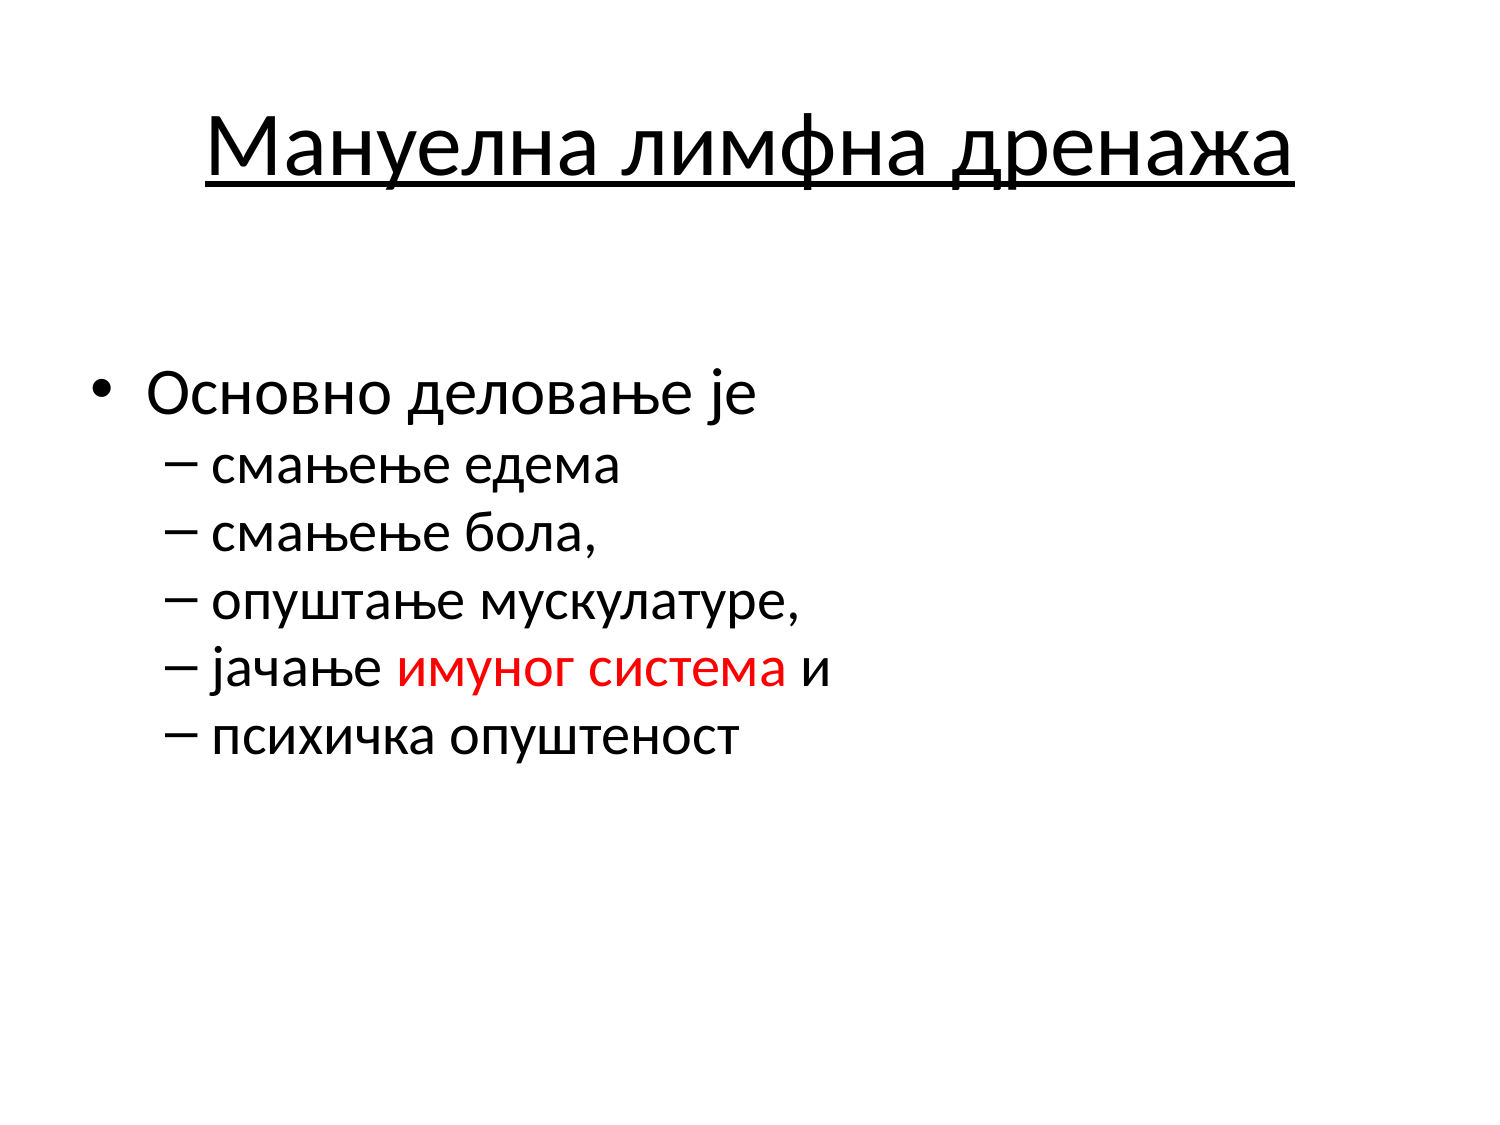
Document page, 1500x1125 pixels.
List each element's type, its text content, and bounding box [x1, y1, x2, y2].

title Мануелна лимфна дренажа [75, 45, 1425, 233]
list Основно деловање је смањење едема смањење бола, oпуштање мускулатуре, јачање имуног система и психичка опуштеност [75, 262, 1079, 973]
